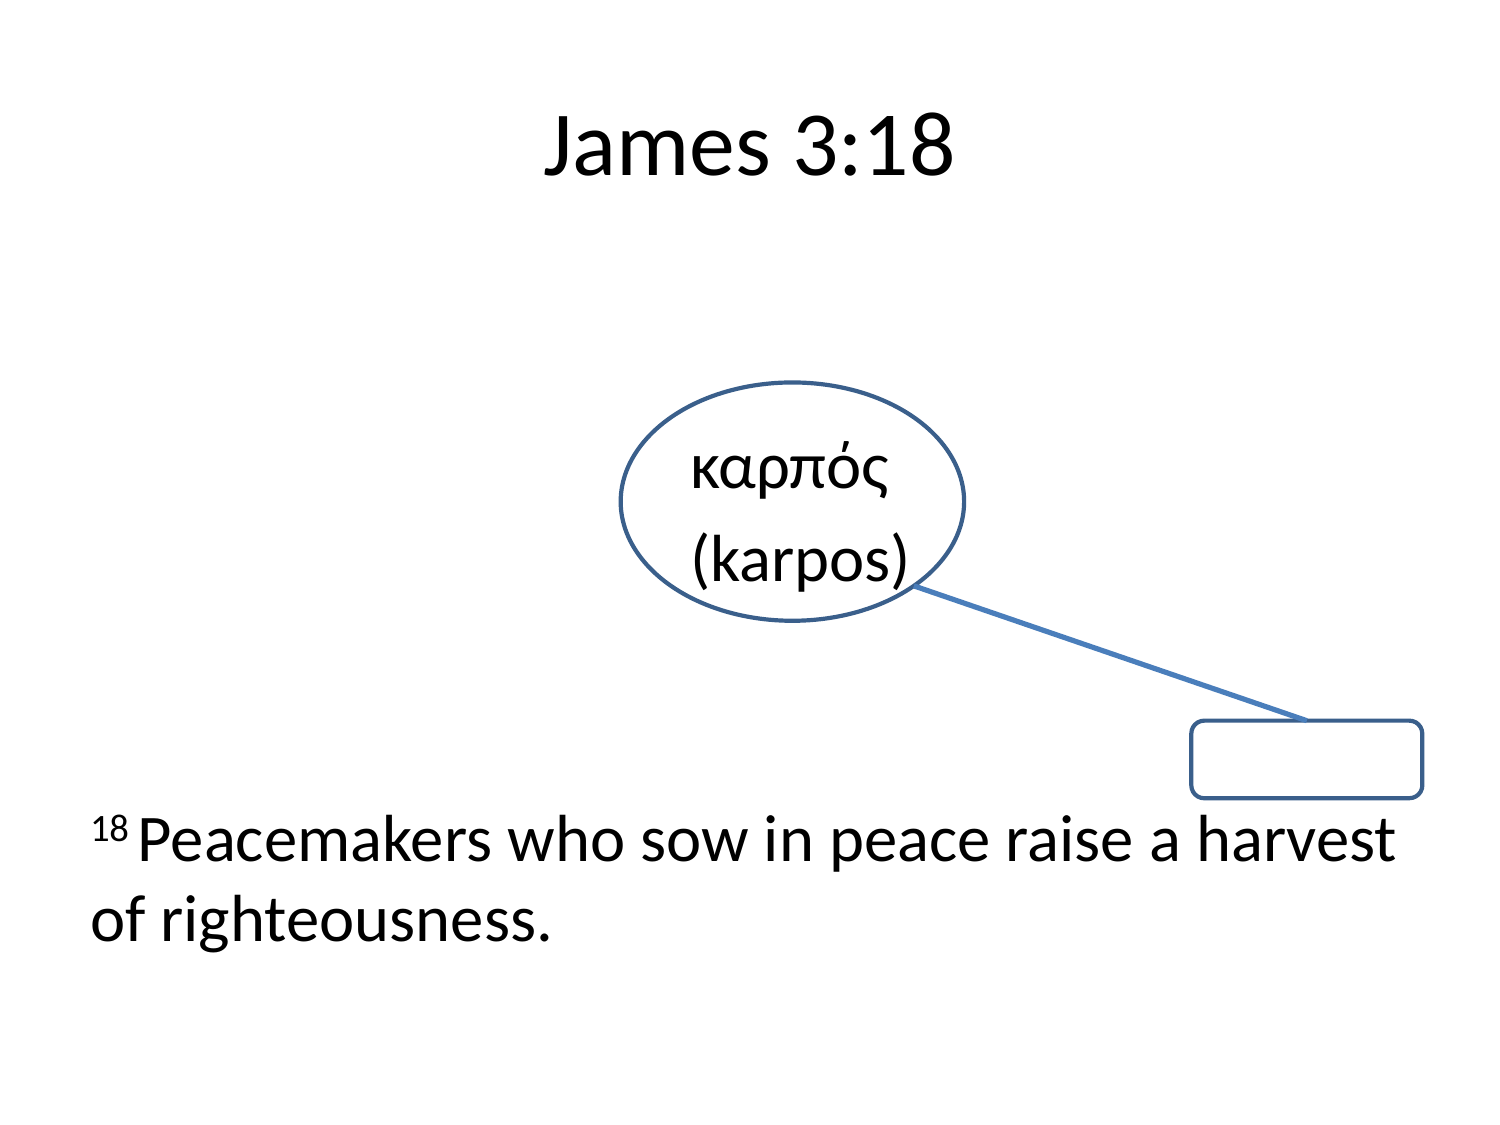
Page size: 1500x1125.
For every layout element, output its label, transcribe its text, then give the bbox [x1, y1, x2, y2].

text_box [1189, 718, 1425, 801]
title James 3:18 [75, 45, 1425, 233]
text_box [618, 380, 967, 623]
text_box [913, 585, 1308, 721]
list καρπός (karpos) 18 Peacemakers who sow in peace raise a harvest of righteousness. [75, 262, 1425, 1005]
